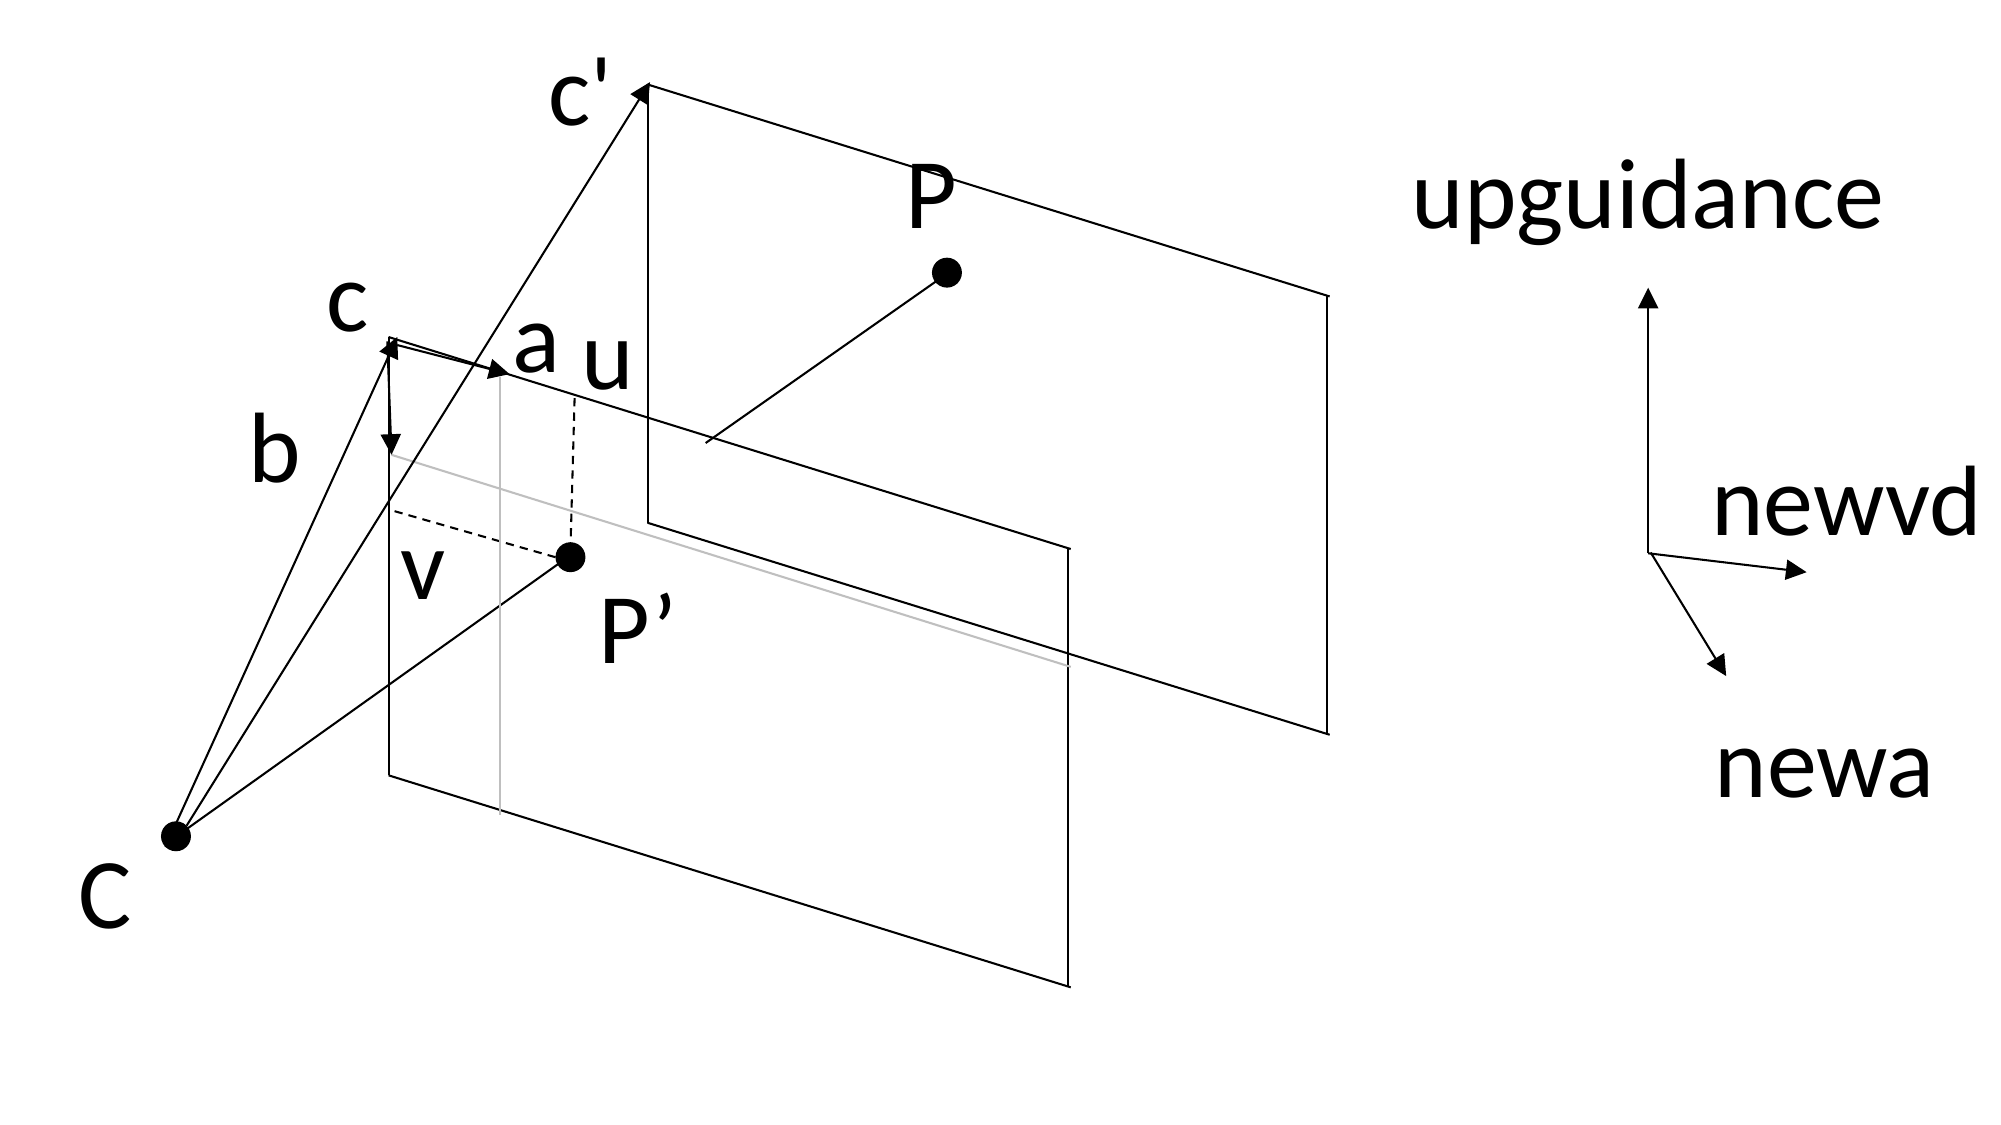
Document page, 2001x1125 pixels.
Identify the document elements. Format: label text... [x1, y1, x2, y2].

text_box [650, 84, 1330, 297]
text_box newvd [1696, 427, 1997, 563]
text_box upguidance [1397, 121, 1900, 257]
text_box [650, 454, 1071, 522]
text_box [165, 336, 388, 847]
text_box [705, 297, 955, 336]
text_box [159, 824, 188, 853]
text_box C [63, 821, 147, 956]
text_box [650, 336, 1071, 454]
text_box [176, 556, 570, 837]
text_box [388, 775, 1071, 988]
text_box c' [533, 18, 628, 81]
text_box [1727, 553, 1807, 573]
text_box newa [1700, 690, 1950, 825]
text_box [1650, 552, 1727, 677]
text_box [186, 81, 650, 826]
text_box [650, 522, 1330, 735]
